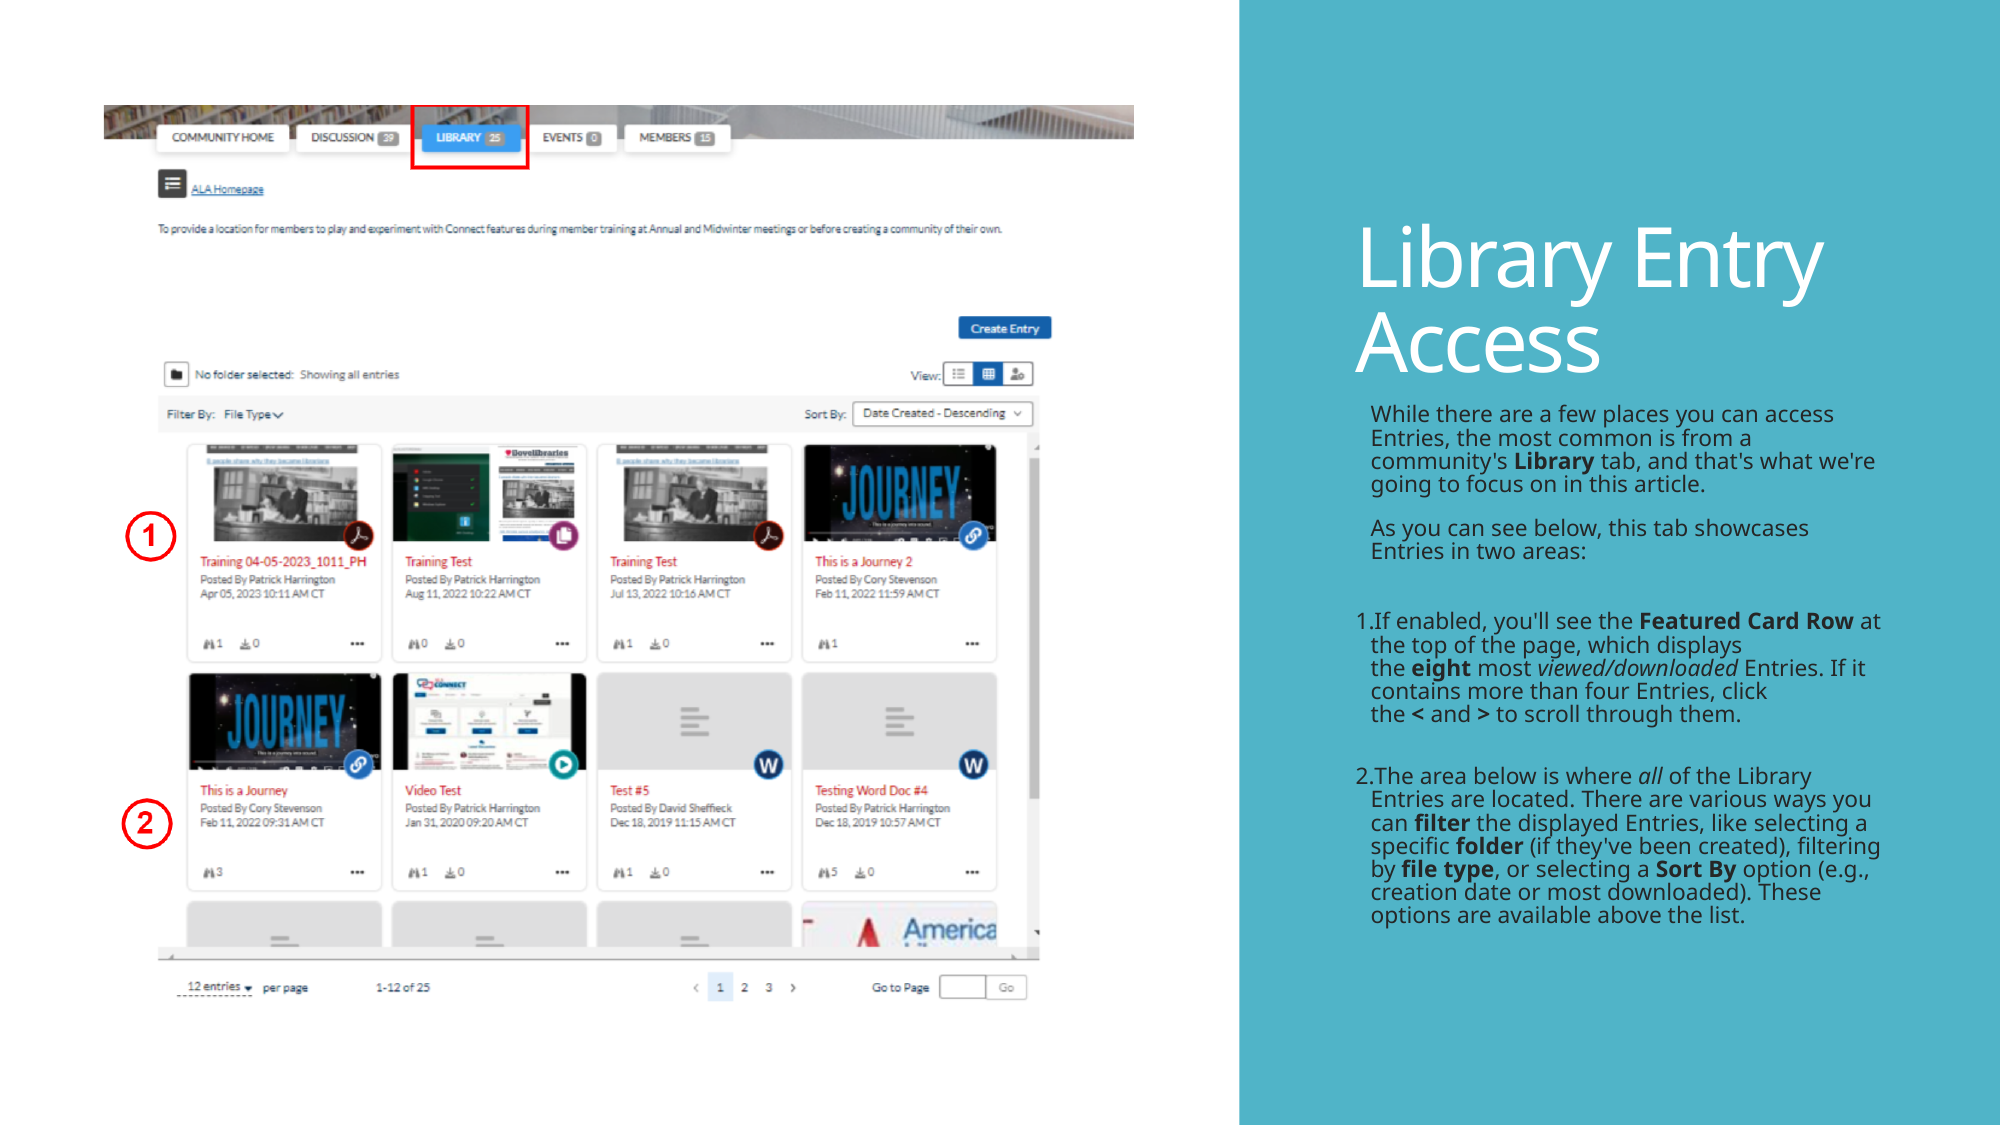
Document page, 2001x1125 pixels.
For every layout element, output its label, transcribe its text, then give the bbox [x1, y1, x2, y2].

title Library Entry Access [1340, 81, 1899, 396]
picture [103, 104, 1135, 1022]
list While there are a few places you can access Entries, the most common is from a community's Library tab, and that's what we're going to focus on in this article. As you can see below, this tab showcases Entries in two areas: If enabled, you'll see the Featured Card Row at the top of the page, which displays the eight most viewed/downloaded Entries. If it contains more than four Entries, click the < and > to scroll through them. The area below is where all of the Library Entries are located. There are various ways you can filter the displayed Entries, like selecting a specific folder (if they've been created), filtering by file type, or selecting a Sort By option (e.g., creation date or most downloaded). These options are available above the list. [1340, 396, 1899, 948]
text_box [1238, 0, 2000, 1125]
